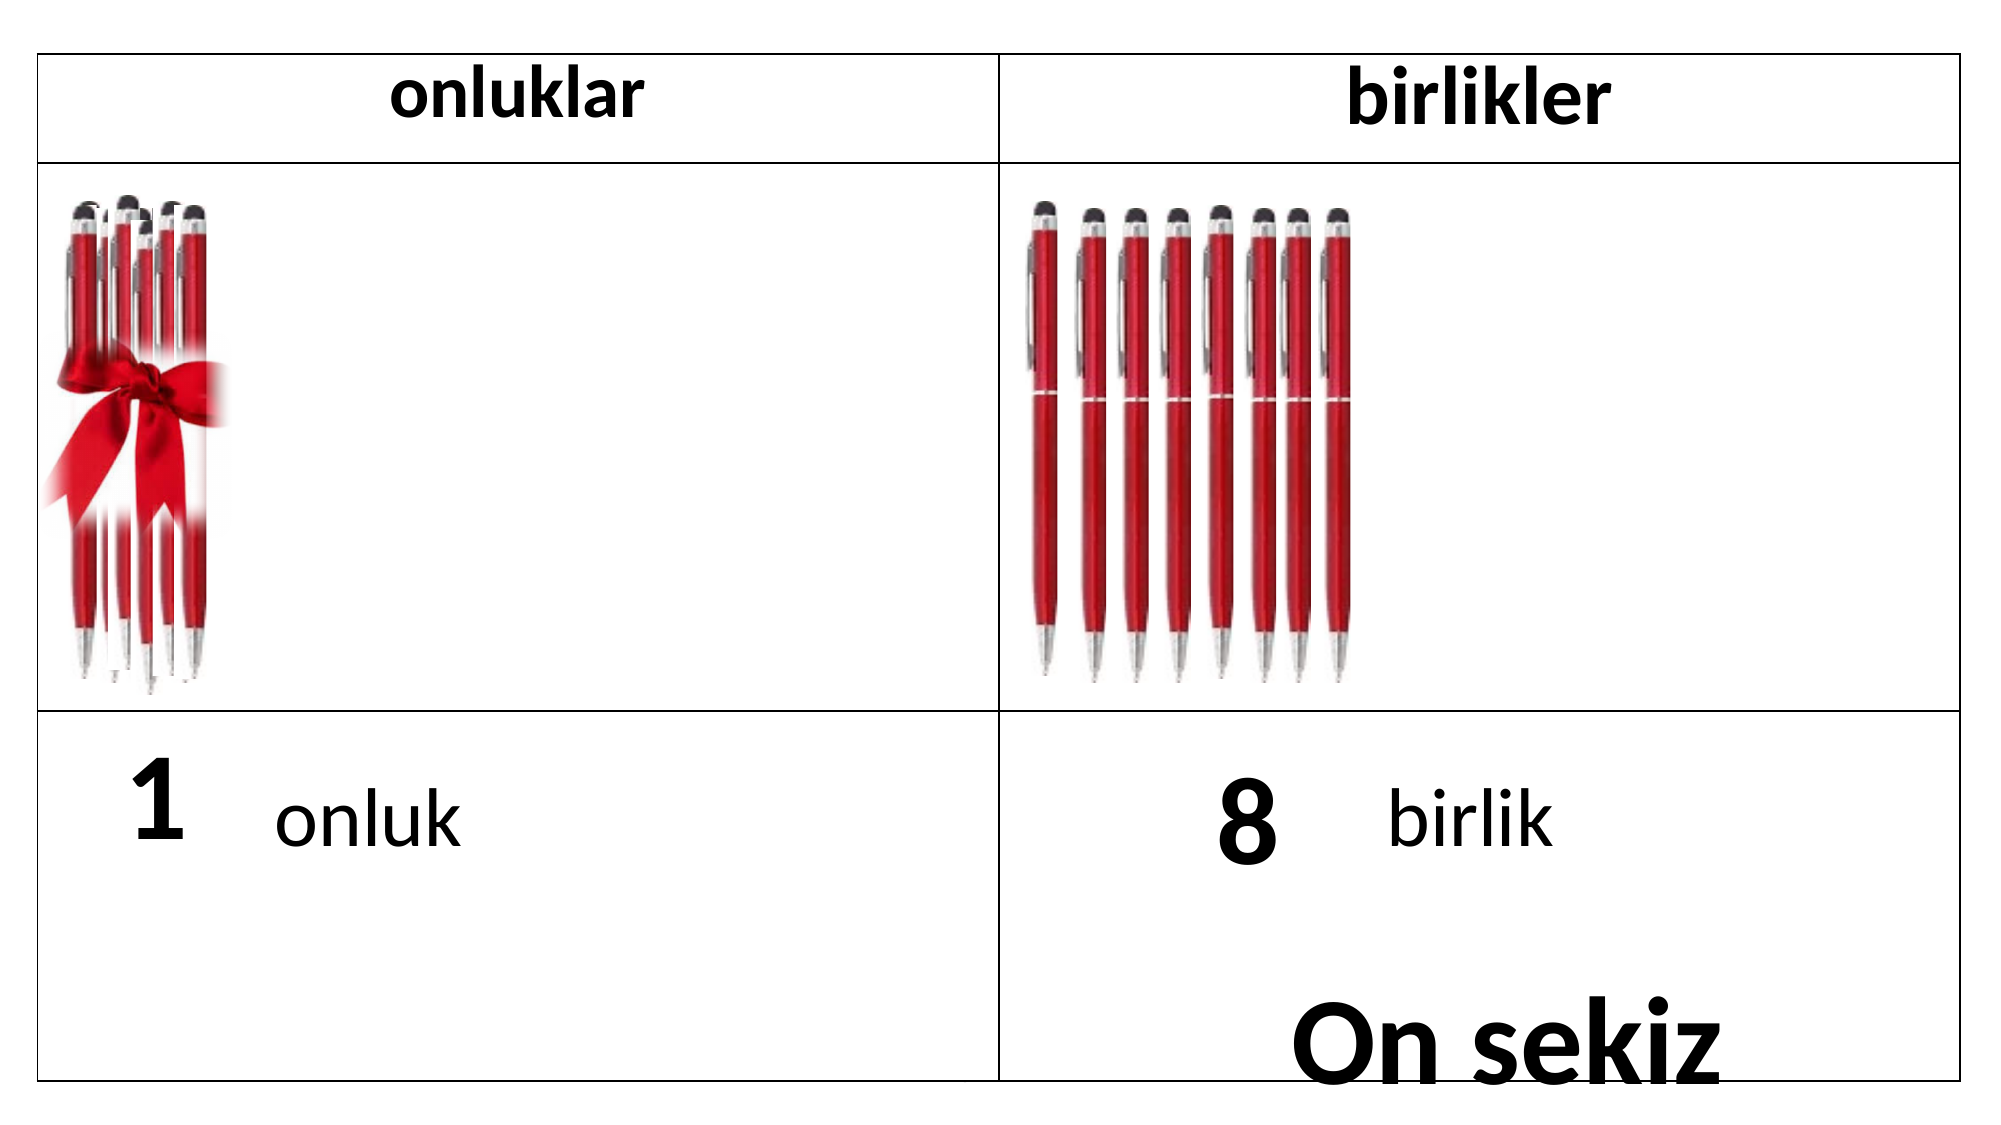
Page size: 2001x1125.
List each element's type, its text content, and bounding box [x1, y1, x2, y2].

text_box onluk [259, 755, 497, 871]
picture [37, 195, 234, 695]
text_box birlik [1371, 755, 1569, 871]
text_box 8 [1183, 732, 1329, 898]
table_cell [38, 712, 998, 1080]
picture [1158, 208, 1191, 683]
picture [1116, 208, 1149, 683]
table_cell [38, 164, 998, 710]
footer Kazım KAT [662, 1042, 1338, 1103]
table_header birlikler [1000, 55, 1959, 162]
table_header onluklar [38, 55, 998, 162]
picture [1024, 201, 1058, 676]
picture [1201, 205, 1234, 679]
picture [1318, 208, 1351, 683]
table_cell [1000, 712, 1959, 1080]
picture [1243, 208, 1277, 683]
text_box On sekiz [1276, 952, 1775, 1117]
table_cell [1000, 164, 1959, 710]
text_box 1 [110, 707, 234, 873]
picture [1073, 208, 1107, 683]
picture [1278, 208, 1311, 683]
